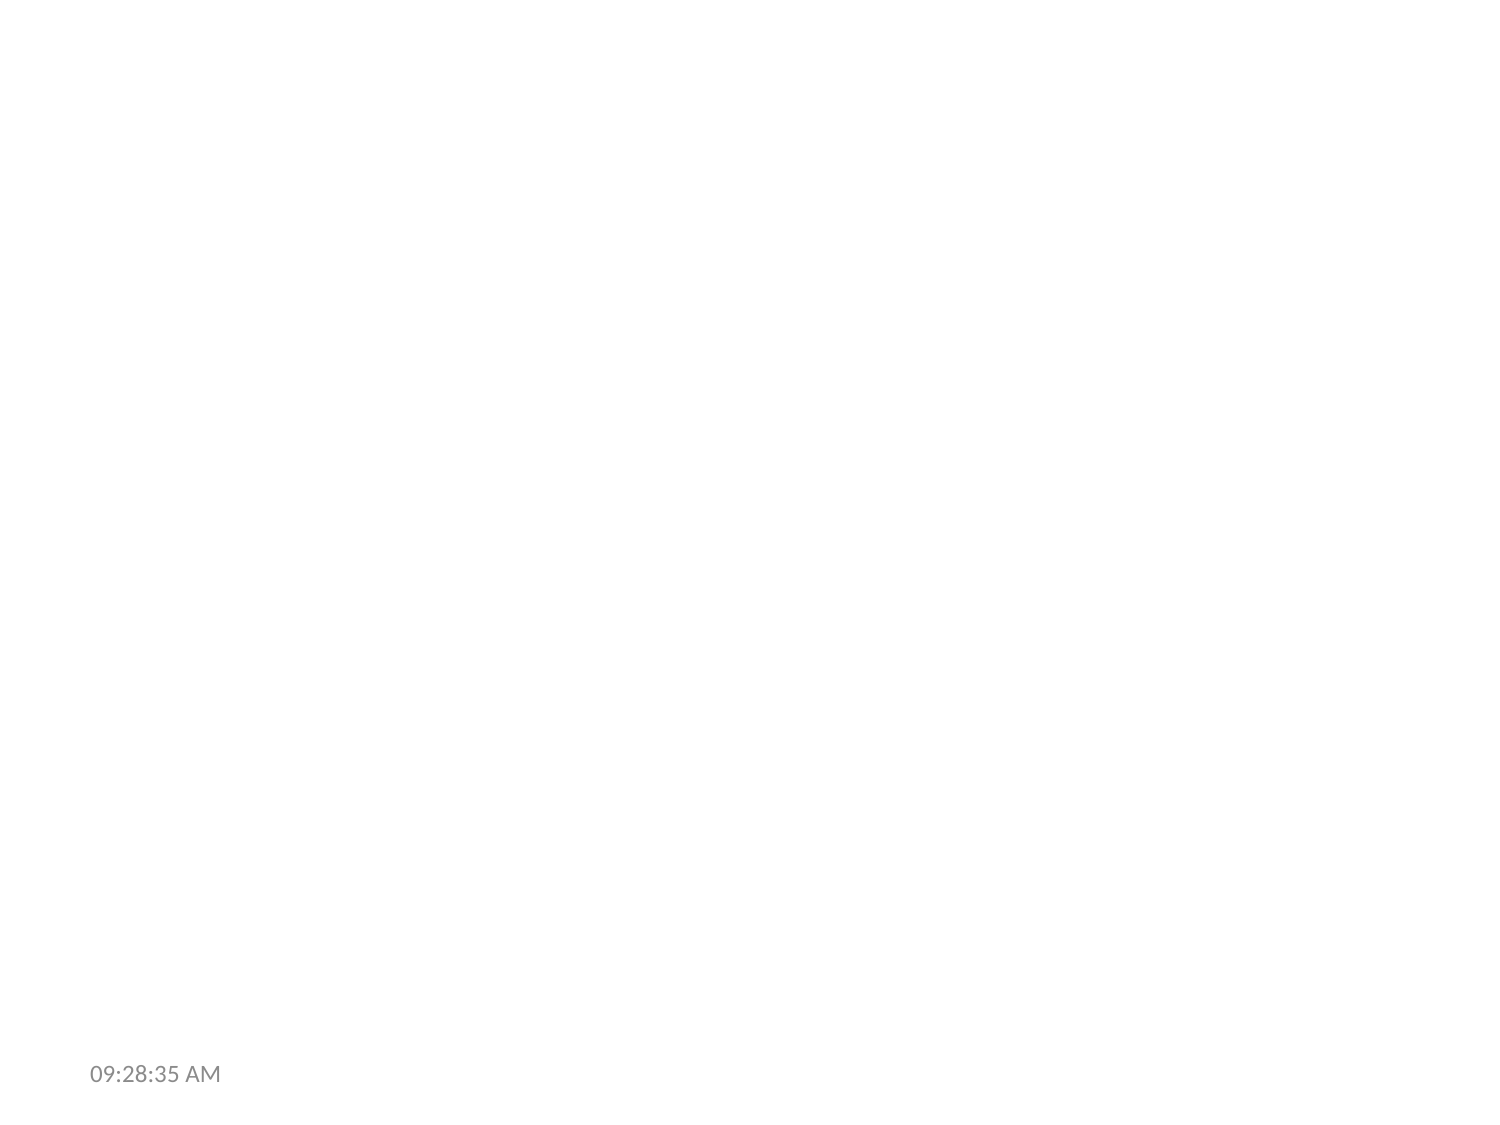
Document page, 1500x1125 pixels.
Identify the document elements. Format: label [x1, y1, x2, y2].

slide_number [75, 1042, 425, 1103]
